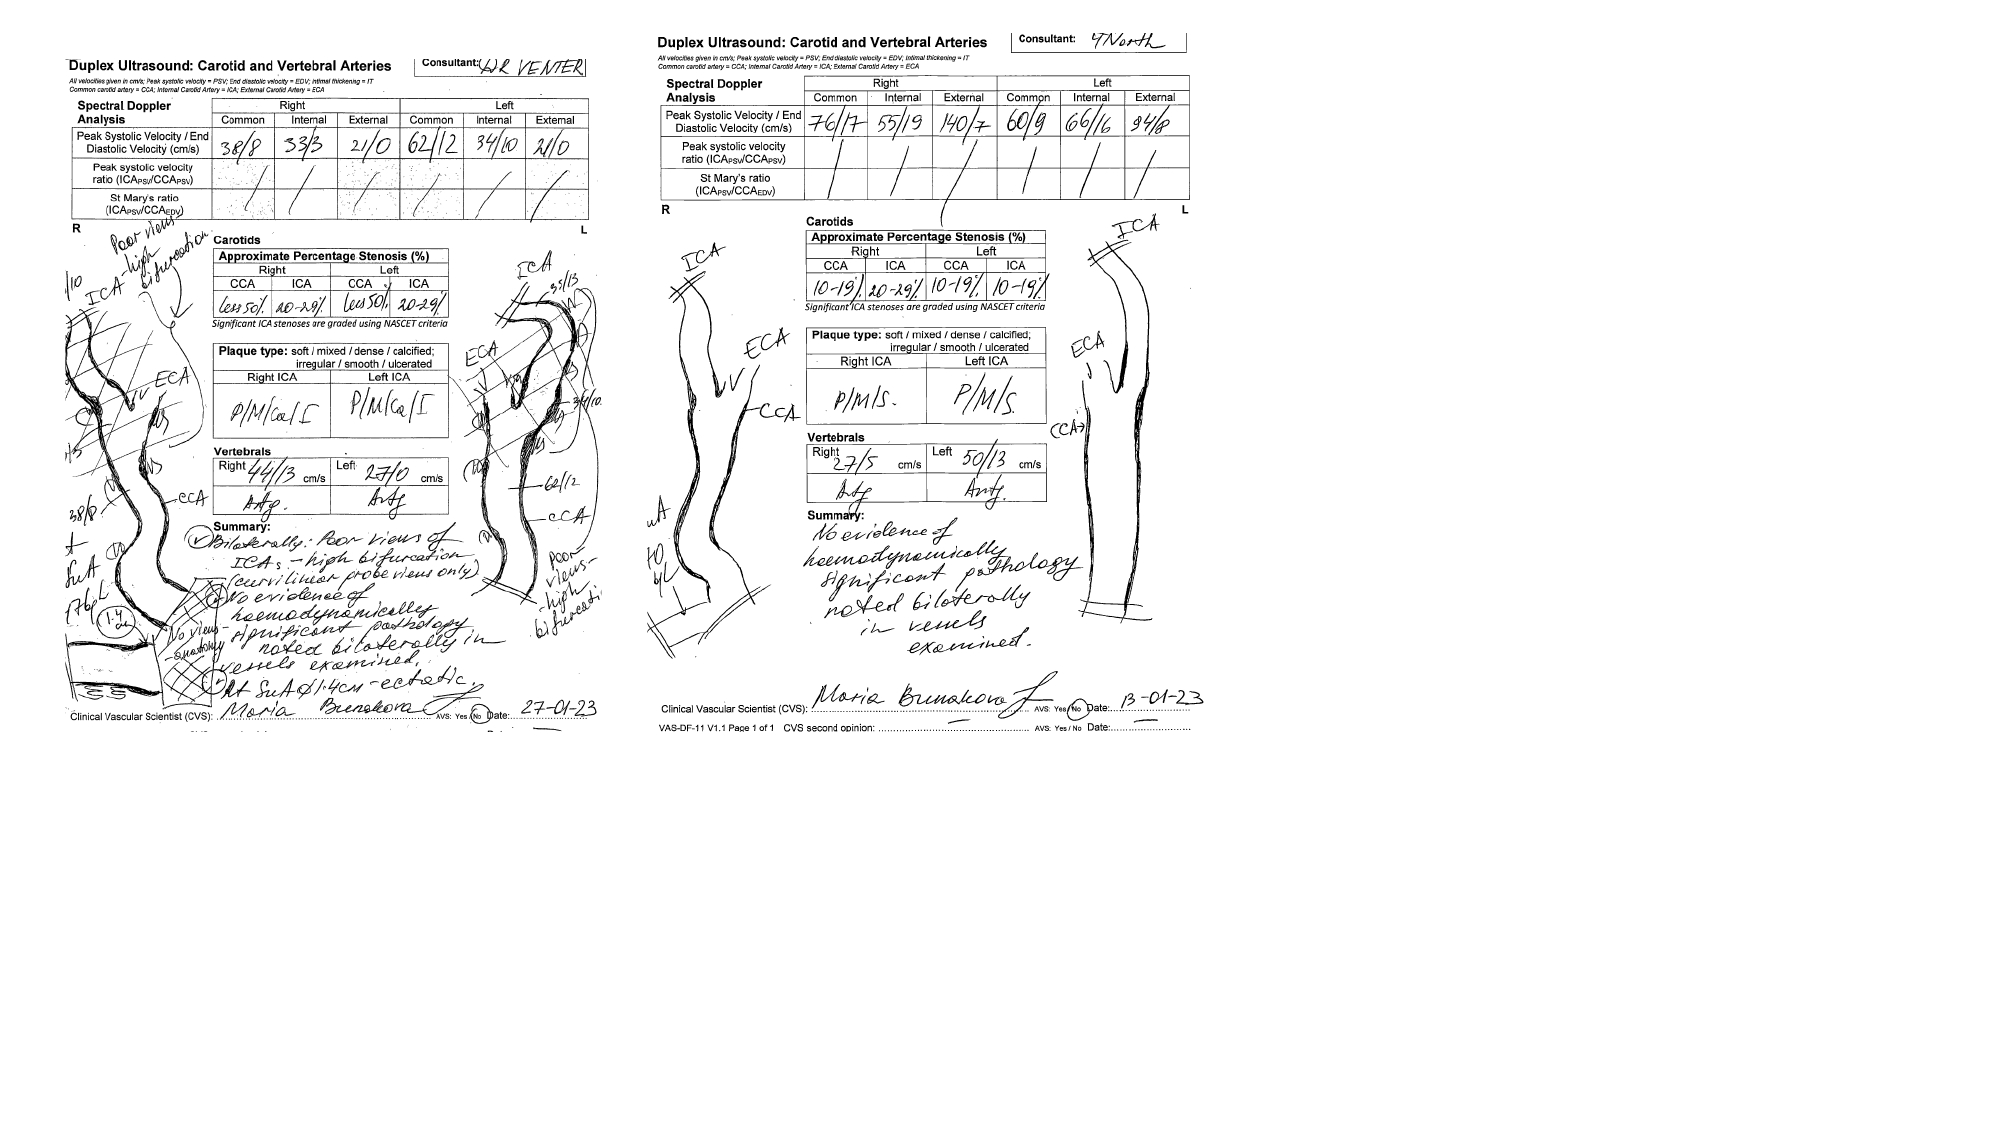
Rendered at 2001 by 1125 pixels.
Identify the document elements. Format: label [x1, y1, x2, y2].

picture [65, 59, 602, 732]
picture [647, 33, 1209, 732]
